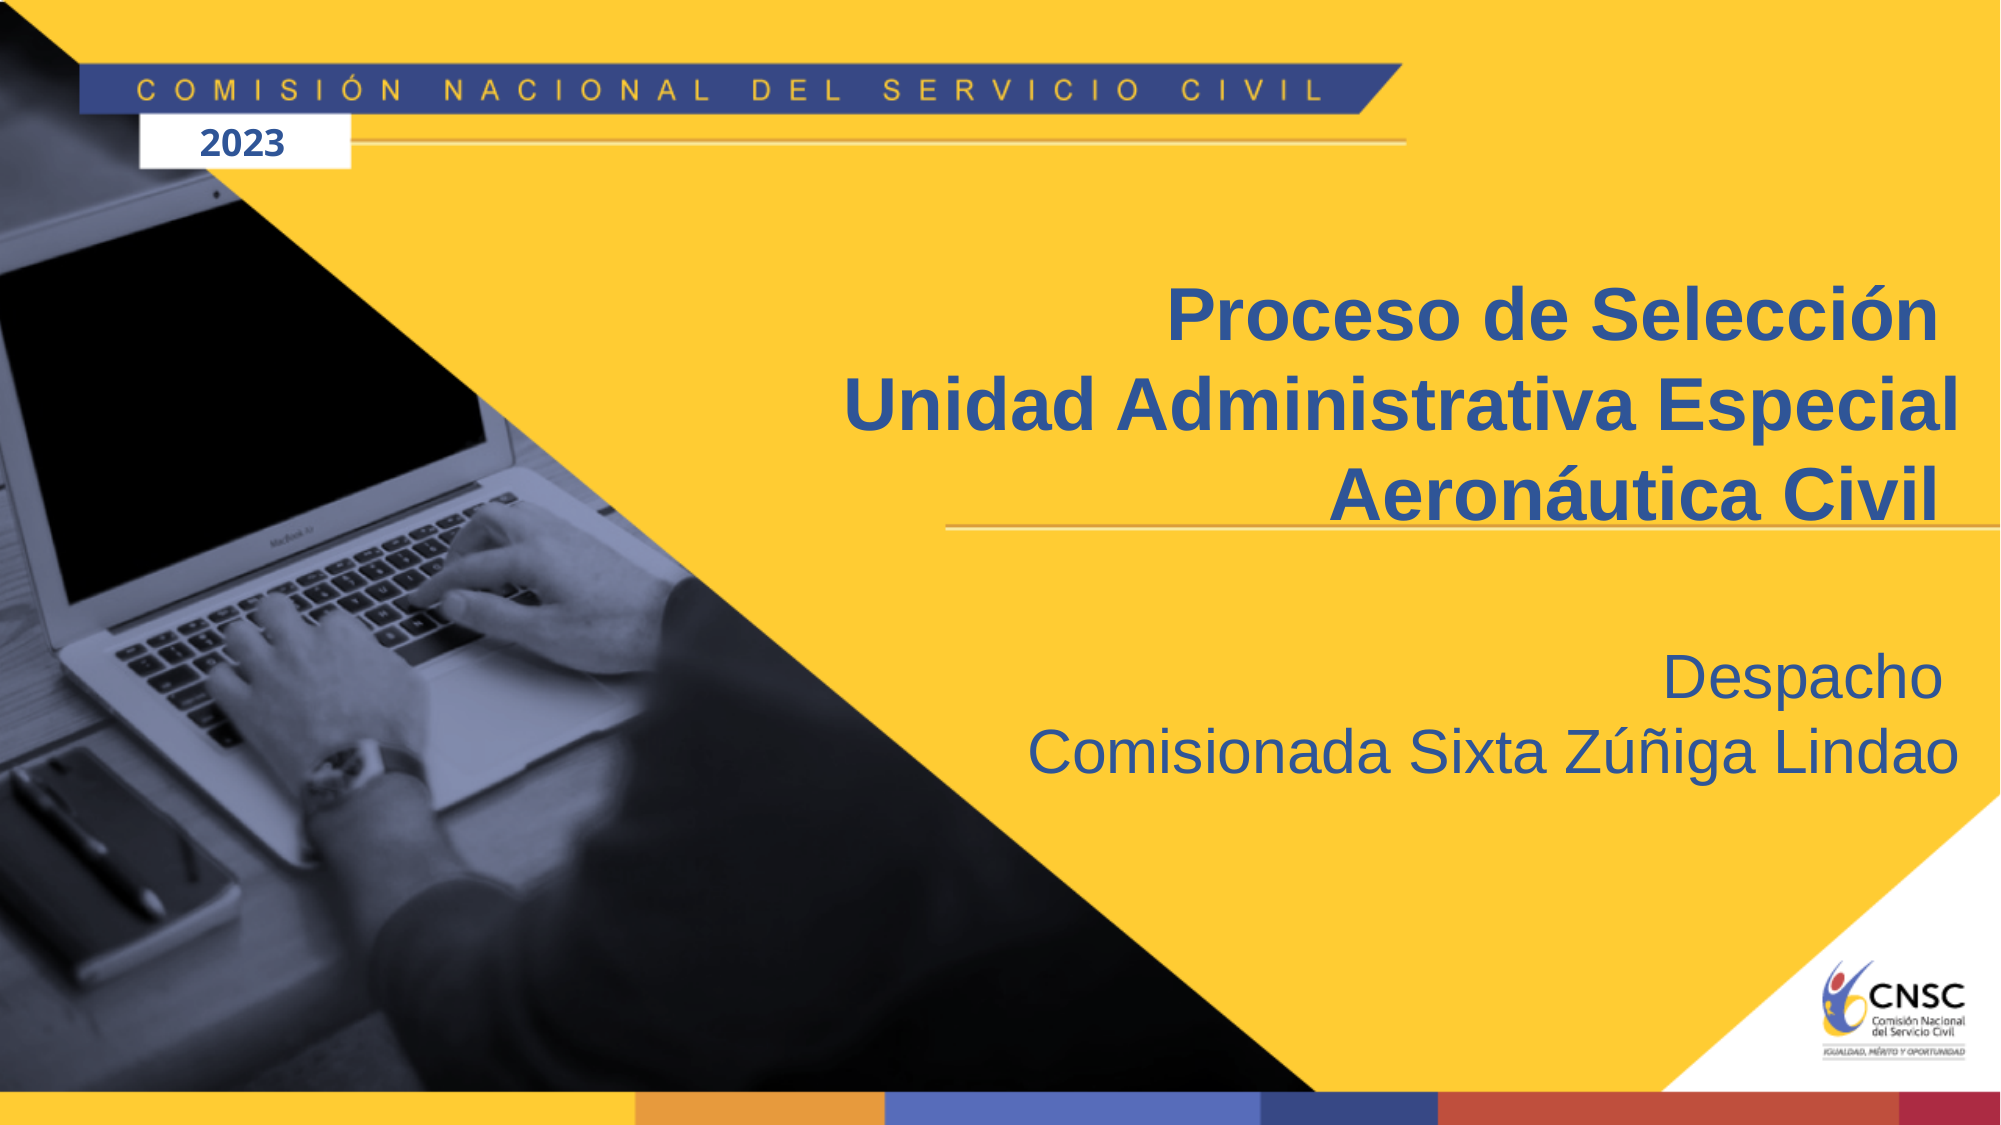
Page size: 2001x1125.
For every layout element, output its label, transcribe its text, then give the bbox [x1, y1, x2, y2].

text_box Proceso de Selección Unidad Administrativa Especial Aeronáutica Civil Despacho Comisionada Sixta Zúñiga Lindao [546, 258, 1977, 793]
text_box 2023 [184, 111, 301, 172]
picture [0, 0, 2001, 1125]
